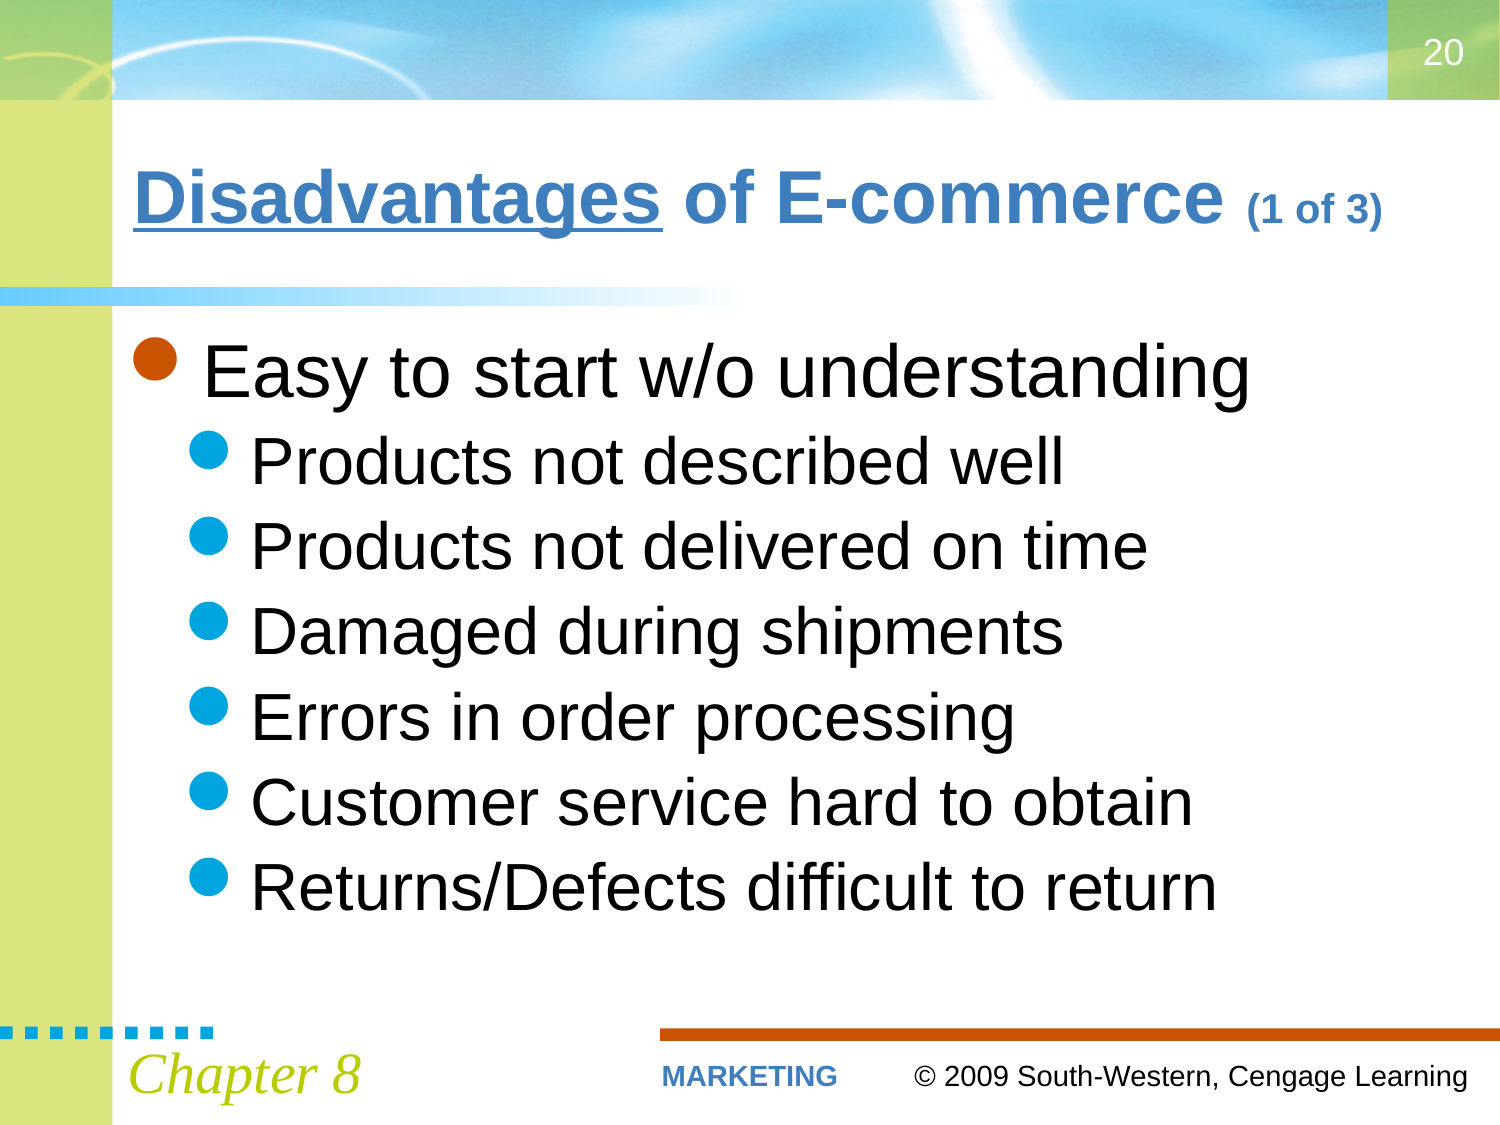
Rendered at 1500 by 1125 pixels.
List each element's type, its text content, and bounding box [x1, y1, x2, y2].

list Easy to start w/o understanding Products not described well Products not delivered on time Damaged during shipments Errors in order processing Customer service hard to obtain Returns/Defects difficult to return [112, 324, 1463, 1026]
title Disadvantages of E-commerce (1 of 3) [112, 99, 1426, 288]
footer Chapter 8 [112, 1026, 638, 1113]
slide_number 20 [1387, 0, 1500, 101]
